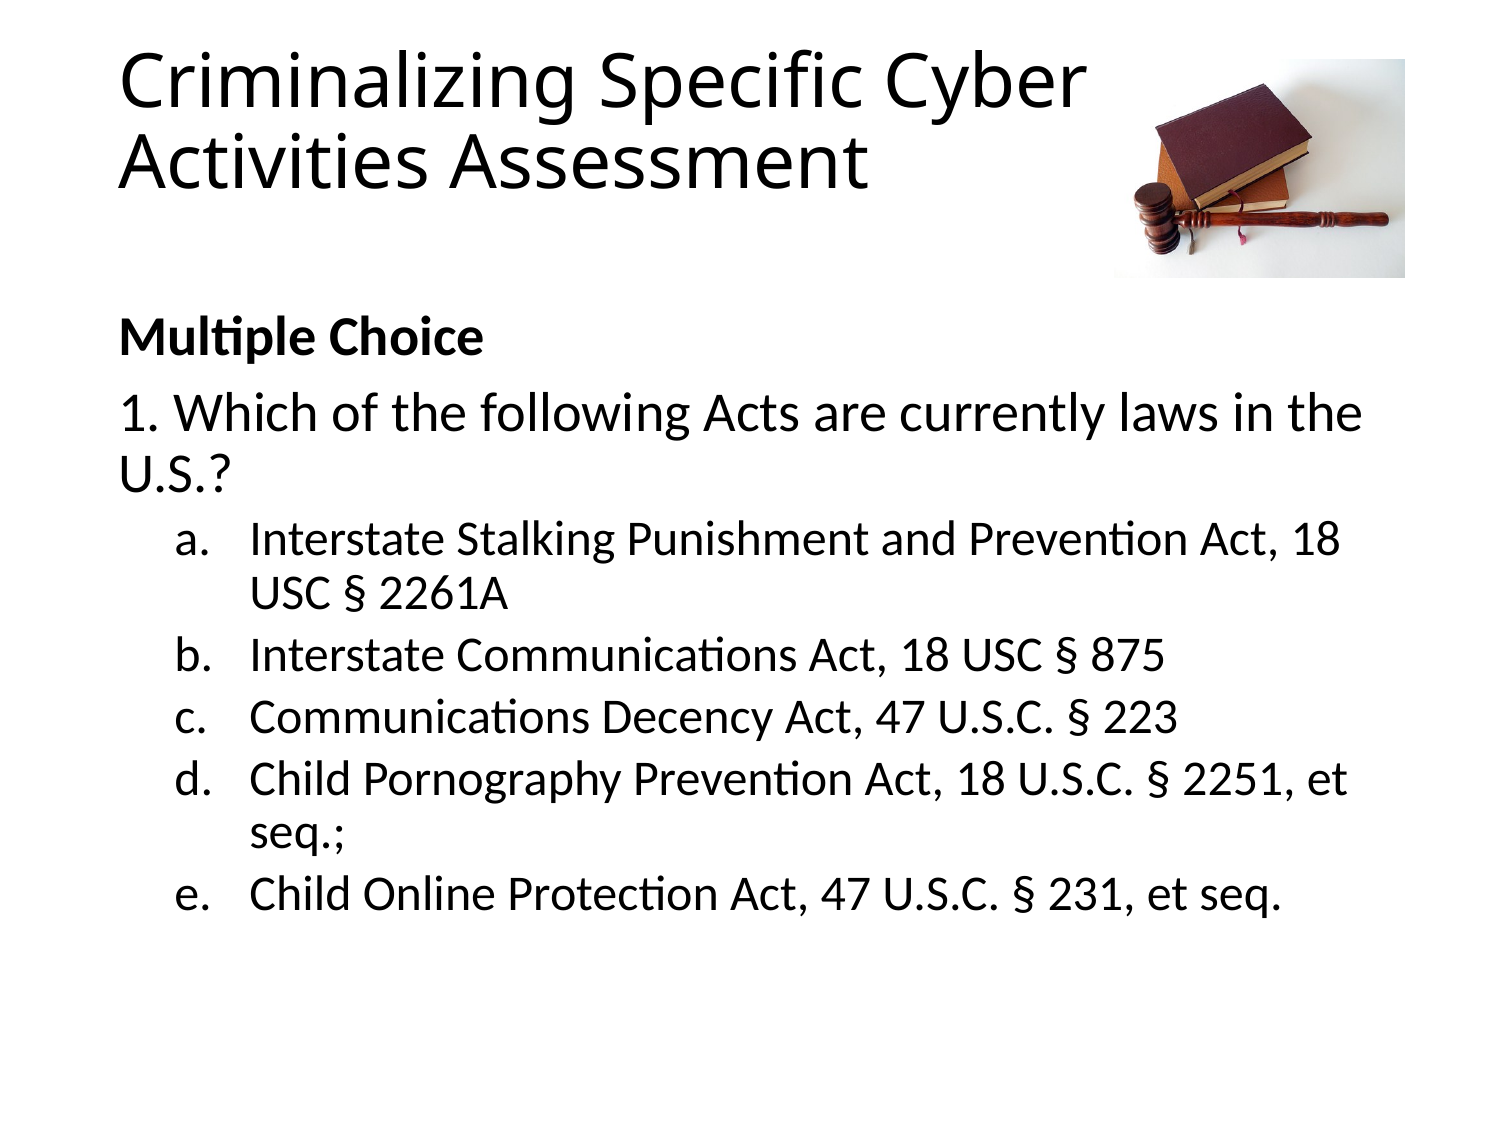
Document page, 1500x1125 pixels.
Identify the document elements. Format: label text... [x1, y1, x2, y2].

picture [1114, 59, 1405, 278]
list Multiple Choice 1. Which of the following Acts are currently laws in the U.S.? Interstate Stalking Punishment and Prevention Act, 18 USC § 2261A Interstate Communications Act, 18 USC § 875 Communications Decency Act, 47 U.S.C. § 223 Child Pornography Prevention Act, 18 U.S.C. § 2251, et seq.; Child Online Protection Act, 47 U.S.C. § 231, et seq. [102, 299, 1398, 1014]
title Criminalizing Specific Cyber Activities Assessment [102, 59, 1114, 278]
